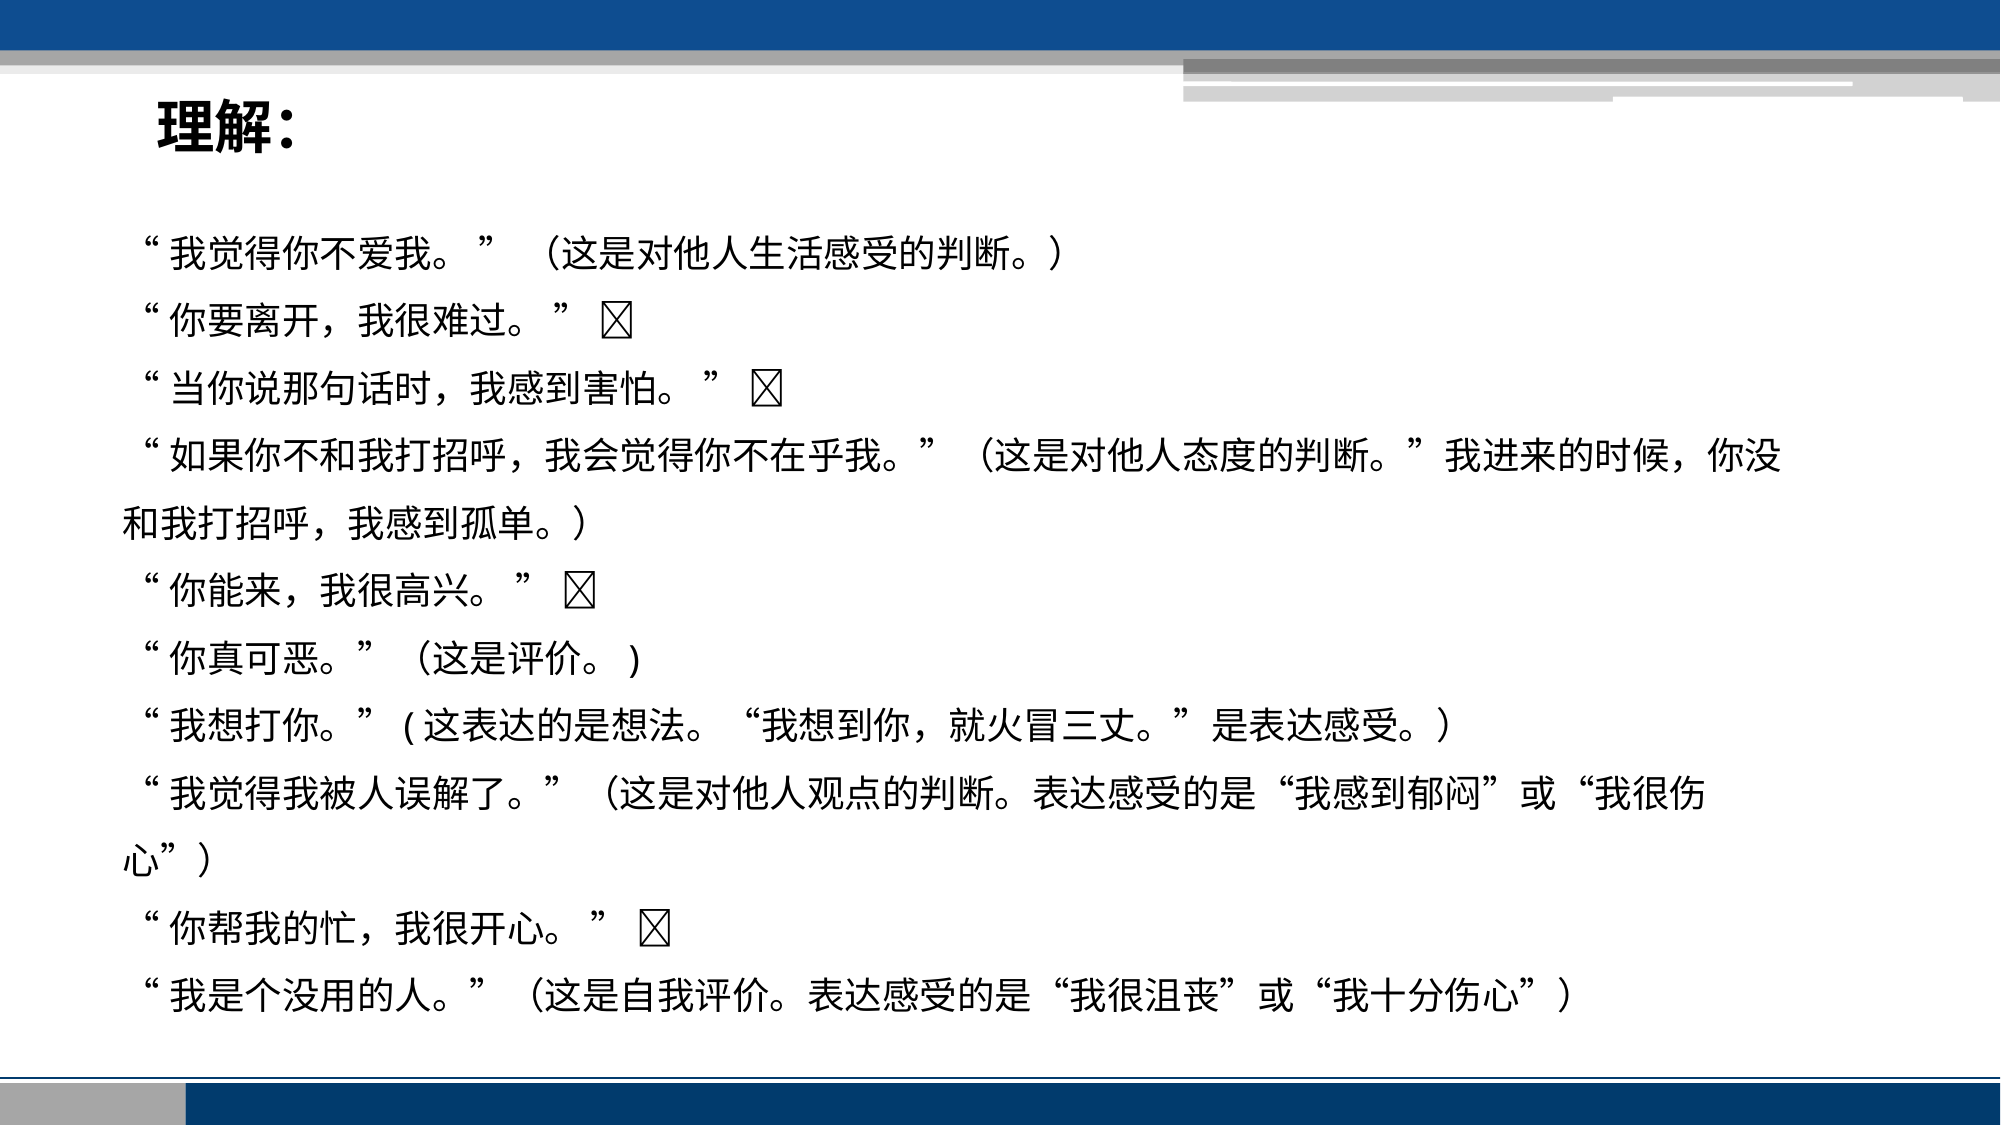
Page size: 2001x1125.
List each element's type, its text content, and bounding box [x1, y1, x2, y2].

text_box “我觉得你不爱我。 ” （这是对他人生活感受的判断。） “你要离开，我很难过。 ”  “当你说那句话时，我感到害怕。 ”  “如果你不和我打招呼，我会觉得你不在乎我。”（这是对他人态度的判断。”我进来的时候，你没和我打招呼，我感到孤单。） “你能来，我很高兴。 ”  “你真可恶。”（这是评价。) “我想打你。”(这表达的是想法。“我想到你，就火冒三丈。”是表达感受。） “我觉得我被人误解了。”（这是对他人观点的判断。表达感受的是“我感到郁闷”或“我很伤心”） “你帮我的忙，我很开心。 ”  “我是个没用的人。”（这是自我评价。表达感受的是“我很沮丧”或“我十分伤心”） [108, 199, 1834, 1025]
text_box 理解： [141, 82, 346, 168]
